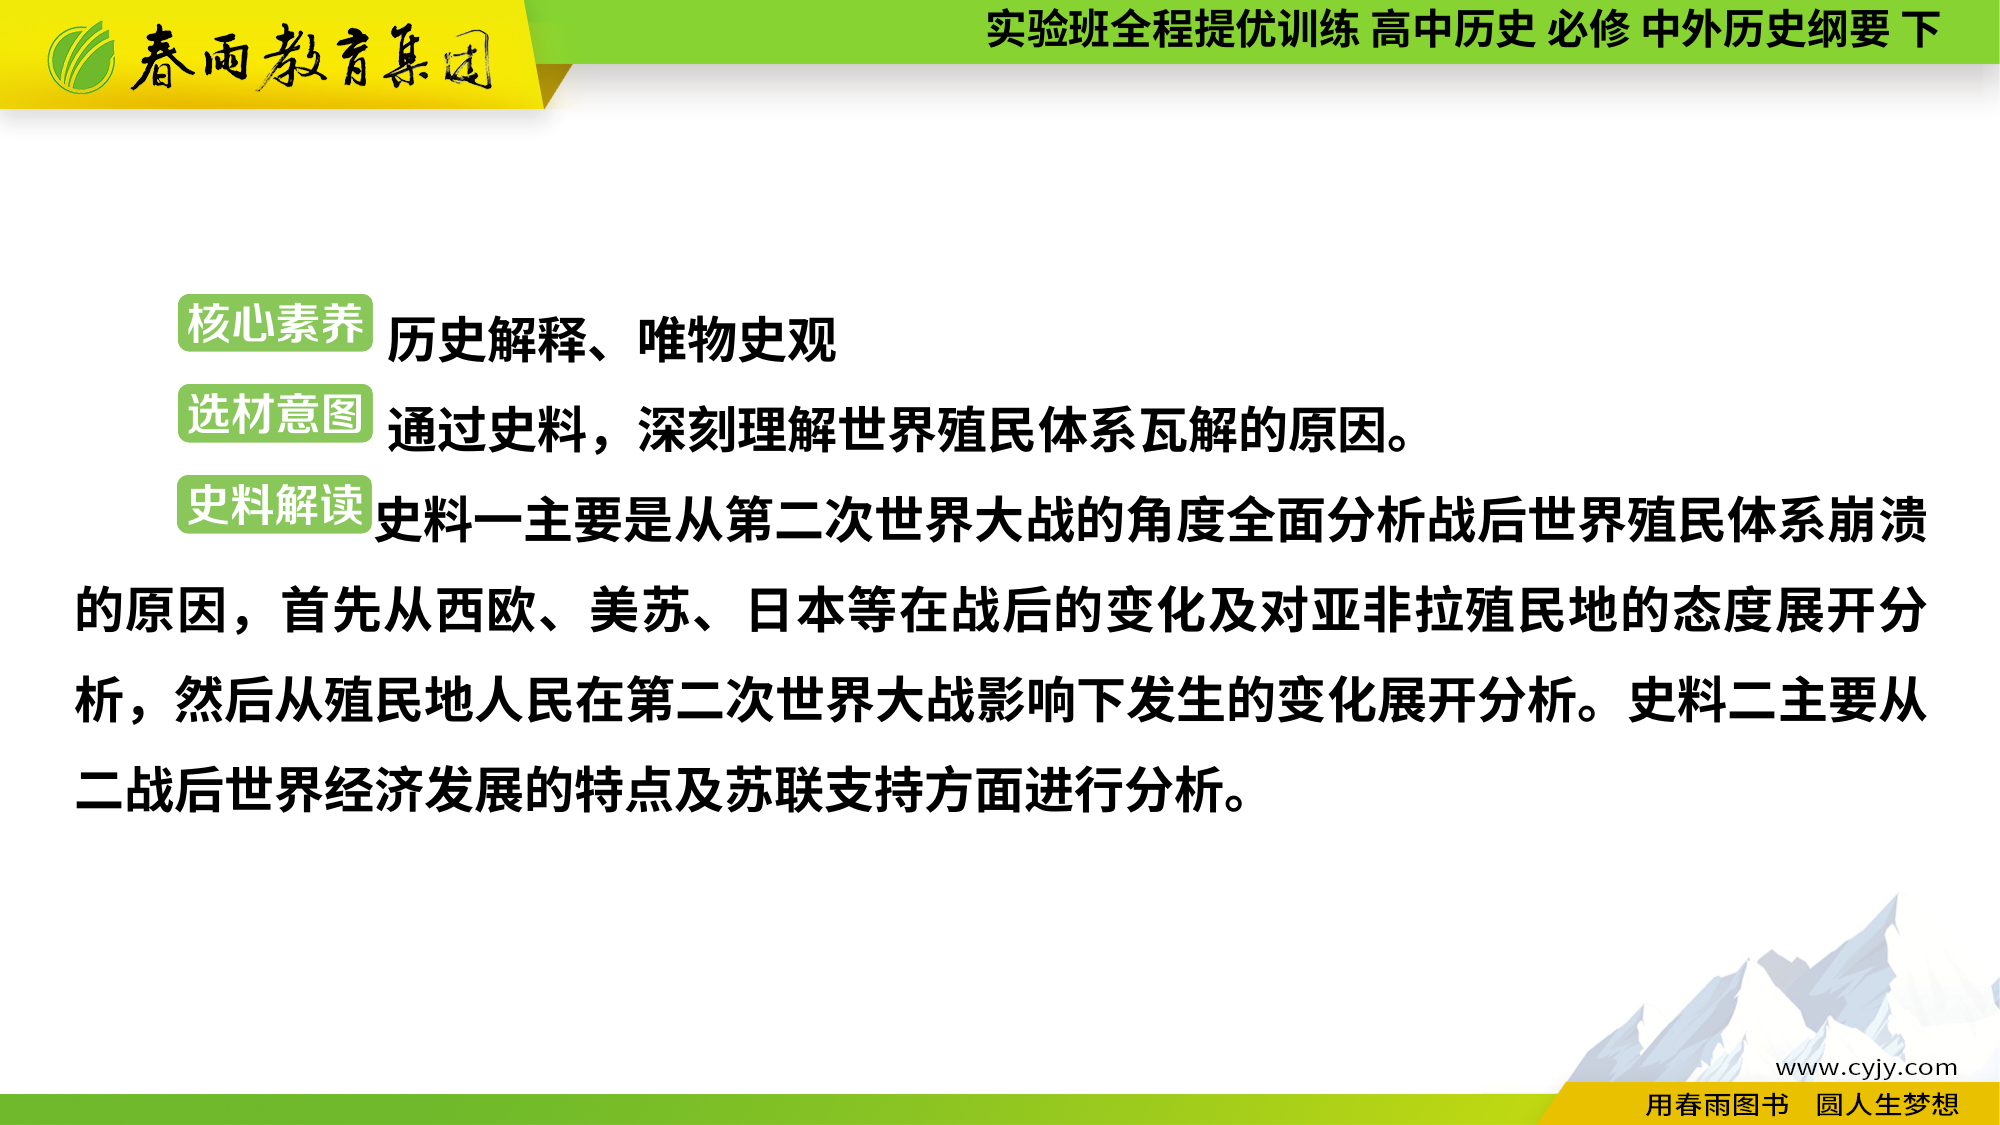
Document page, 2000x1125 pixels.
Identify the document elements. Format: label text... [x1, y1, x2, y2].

list 历史解释、唯物史观 [372, 271, 1944, 366]
text_box 通过史料，深刻理解世界殖民体系瓦解的原因。 [372, 366, 1944, 466]
picture [0, 0, 2000, 1125]
text_box 史料一主要是从第二次世界大战的角度全面分析战后世界殖民体系崩溃的原因，首先从西欧、美苏、日本等在战后的变化及对亚非拉殖民地的态度展开分析，然后从殖民地人民在第二次世界大战影响下发生的变化展开分析。史料二主要从二战后世界经济发展的特点及苏联支持方面进行分析。 [59, 451, 1944, 827]
